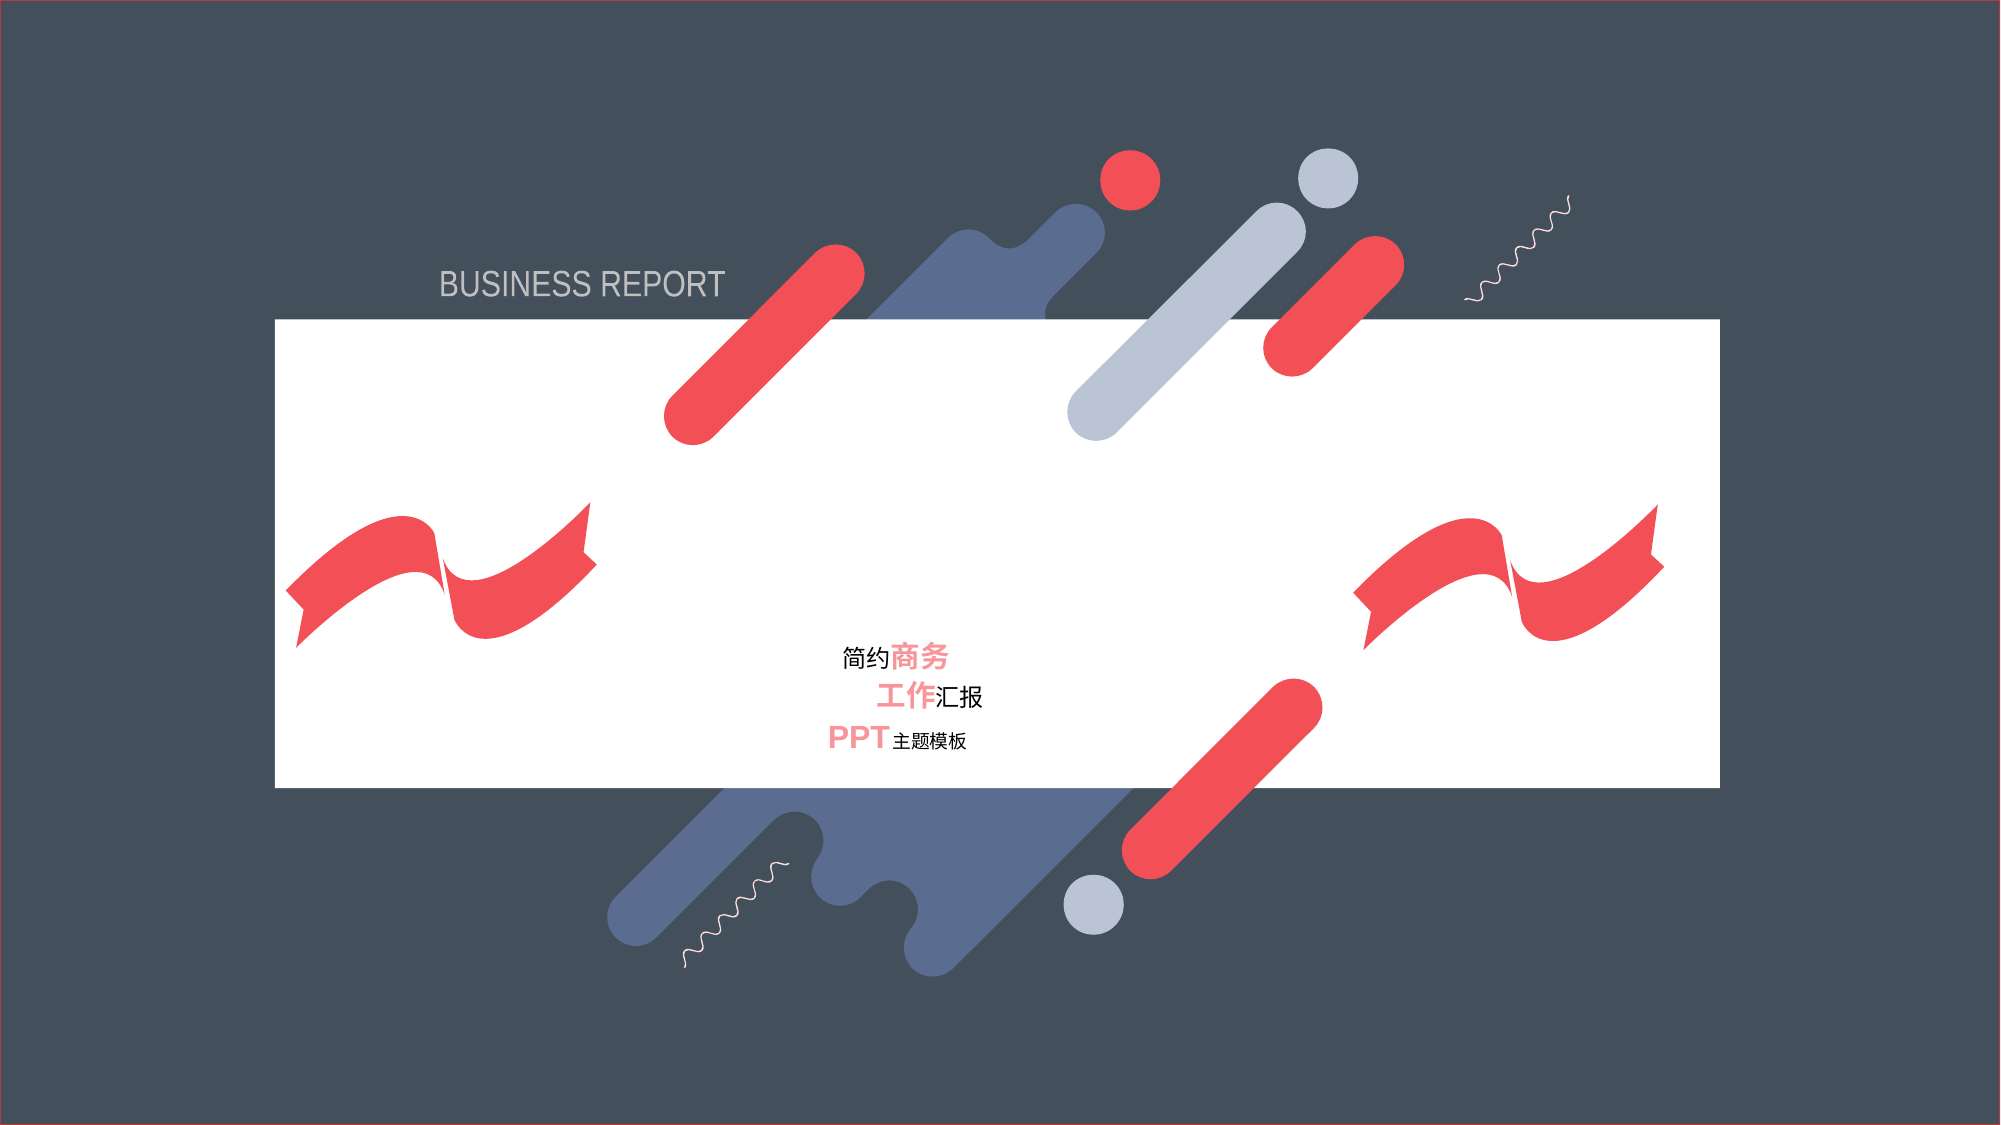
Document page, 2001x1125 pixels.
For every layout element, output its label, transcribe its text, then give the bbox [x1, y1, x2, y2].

title 简约商务 工作汇报 PPT主题模板 [396, 624, 1404, 762]
text_box [1353, 518, 1513, 651]
text_box [285, 516, 445, 648]
text_box [1510, 504, 1665, 642]
text_box [442, 502, 597, 639]
